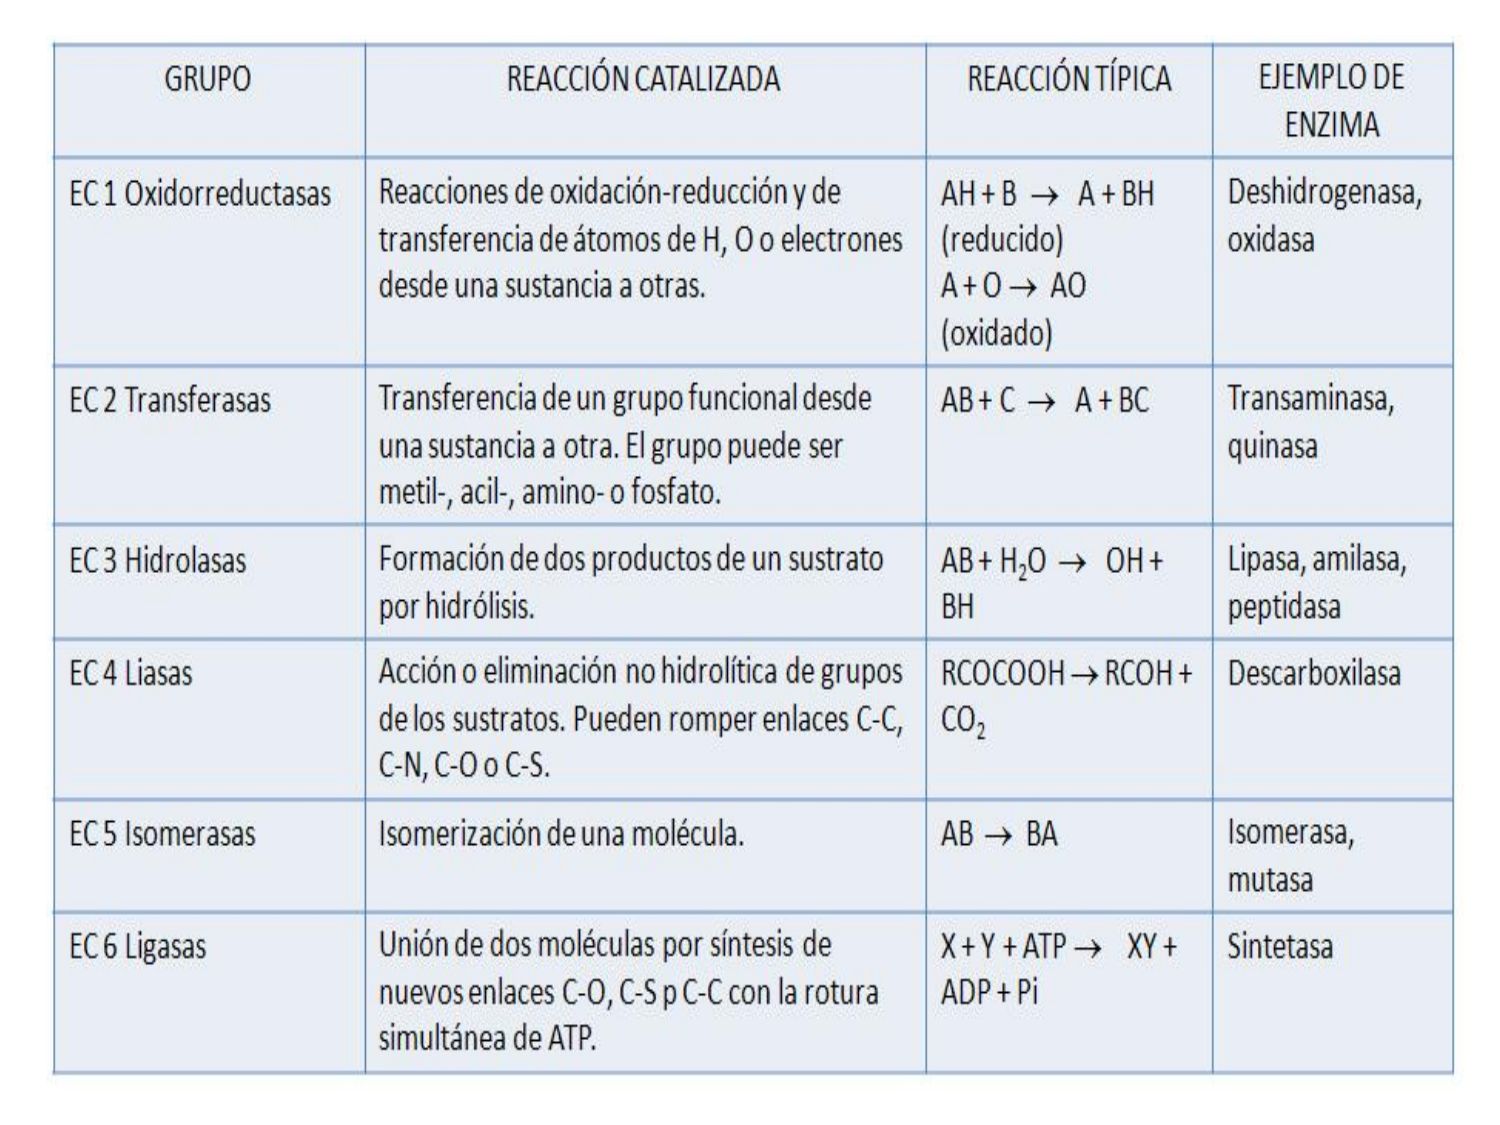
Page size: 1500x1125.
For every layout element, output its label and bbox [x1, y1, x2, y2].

picture [46, 34, 1466, 1091]
